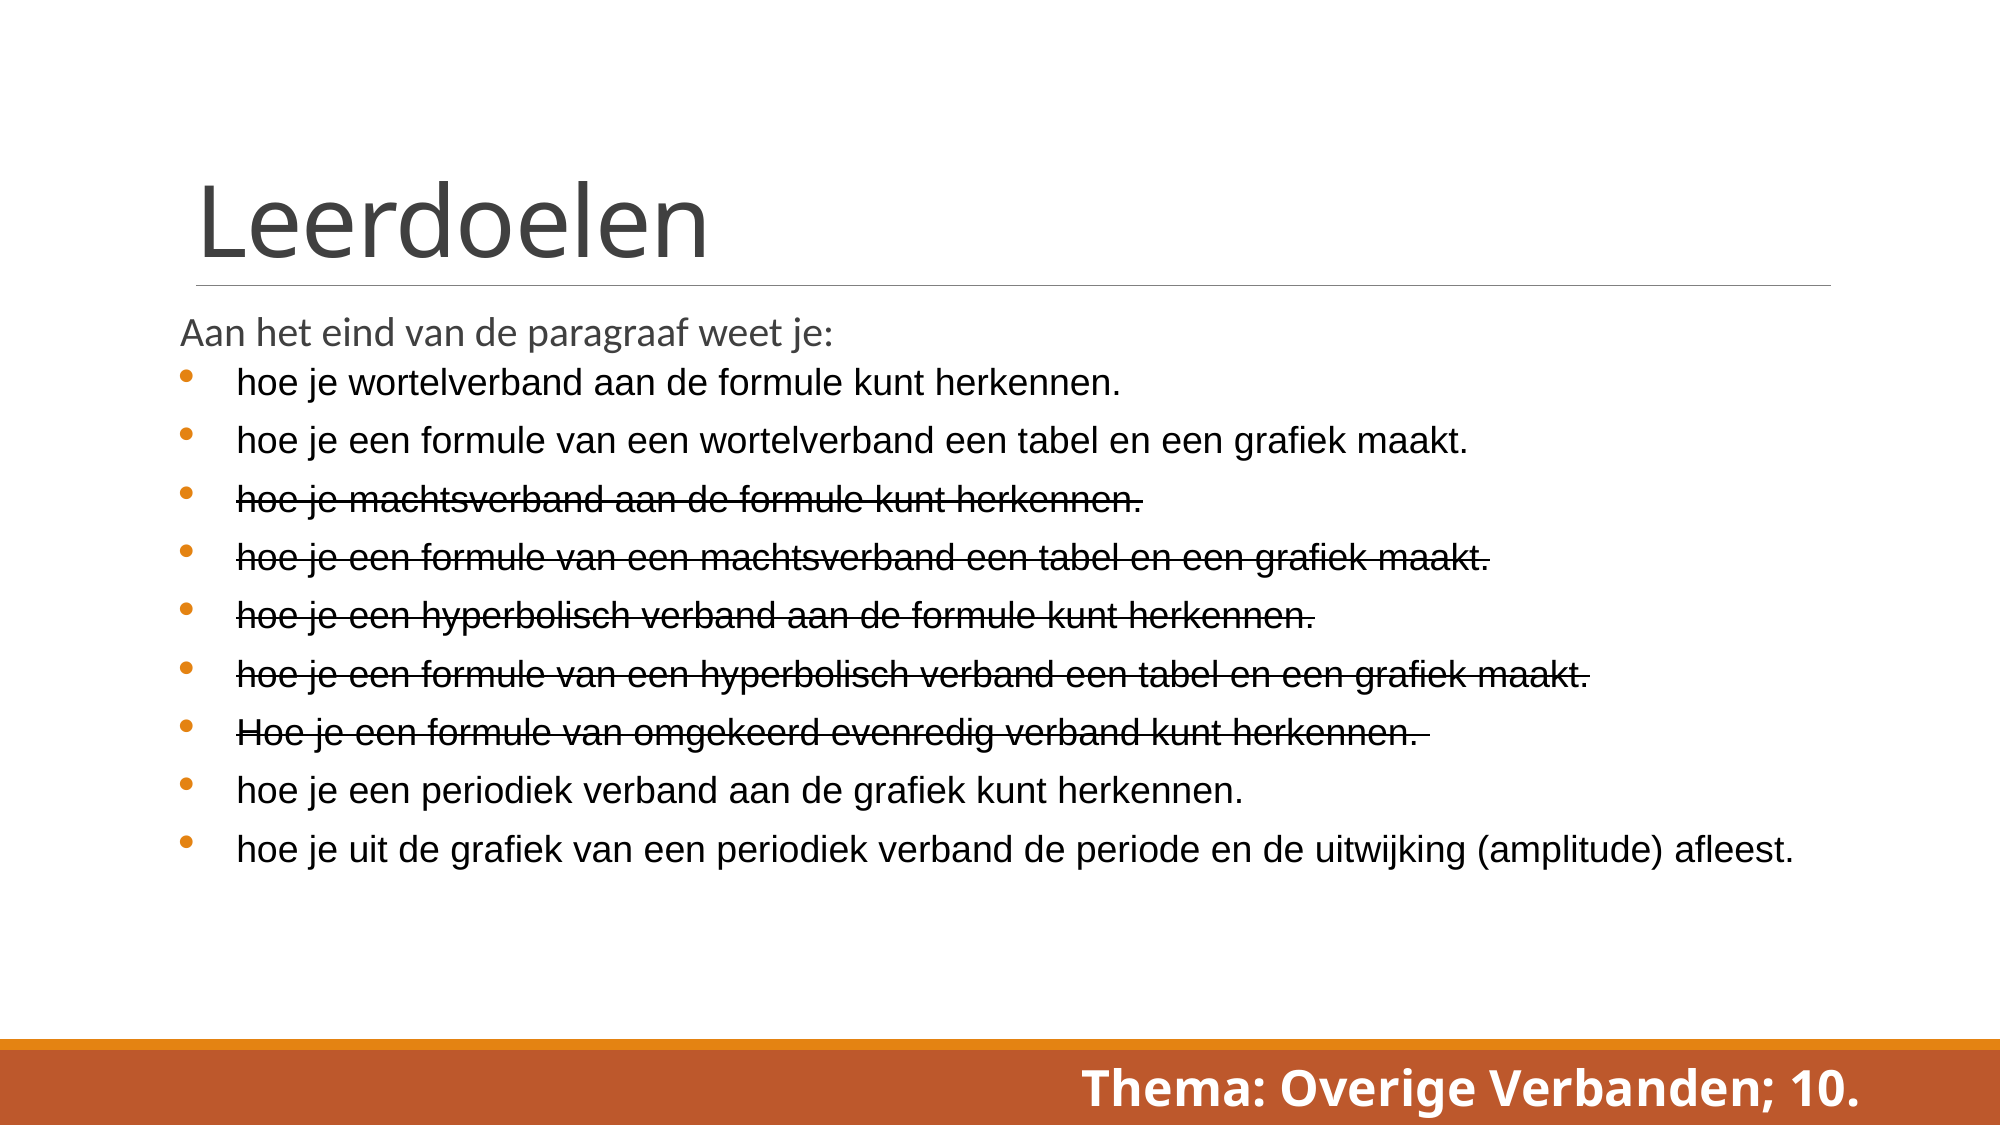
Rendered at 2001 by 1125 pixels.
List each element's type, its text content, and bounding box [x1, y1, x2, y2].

title Leerdoelen [180, 47, 1830, 285]
list Aan het eind van de paragraaf weet je: hoe je wortelverband aan de formule kunt herkennen. hoe je een formule van een wortelverband een tabel en een grafiek maakt. hoe je machtsverband aan de formule kunt herkennen. hoe je een formule van een machtsverband een tabel en een grafiek maakt. hoe je een hyperbolisch verband aan de formule kunt herkennen. hoe je een formule van een hyperbolisch verband een tabel en een grafiek maakt. Hoe je een formule van omgekeerd evenredig verband kunt herkennen. hoe je een periodiek verband aan de grafiek kunt herkennen. hoe je uit de grafiek van een periodiek verband de periode en de uitwijking (amplitude) afleest. [180, 302, 1830, 963]
text_box Thema: Overige Verbanden; 10. Machtsverbanden [957, 1049, 1985, 1125]
